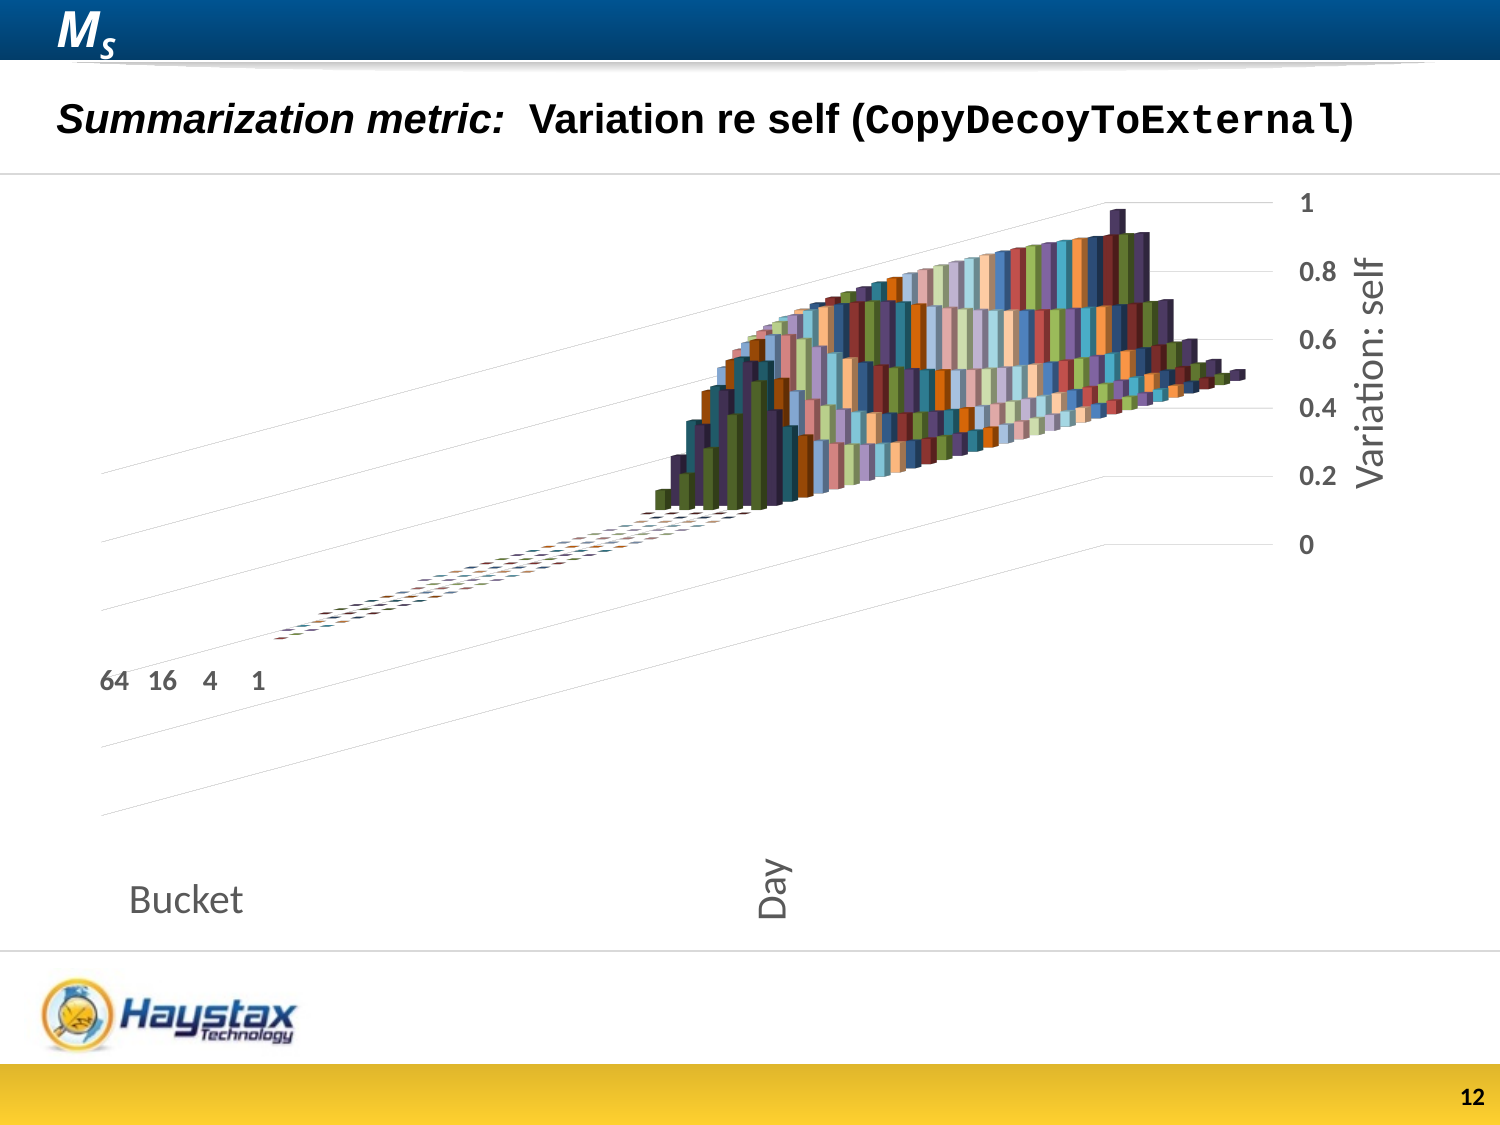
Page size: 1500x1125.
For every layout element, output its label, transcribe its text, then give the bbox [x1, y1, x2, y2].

picture [24, 968, 315, 1062]
picture [0, 173, 1500, 952]
text_box MS [41, 0, 1462, 100]
title Summarization metric: Variation re self (CopyDecoyToExternal) [41, 100, 1462, 172]
